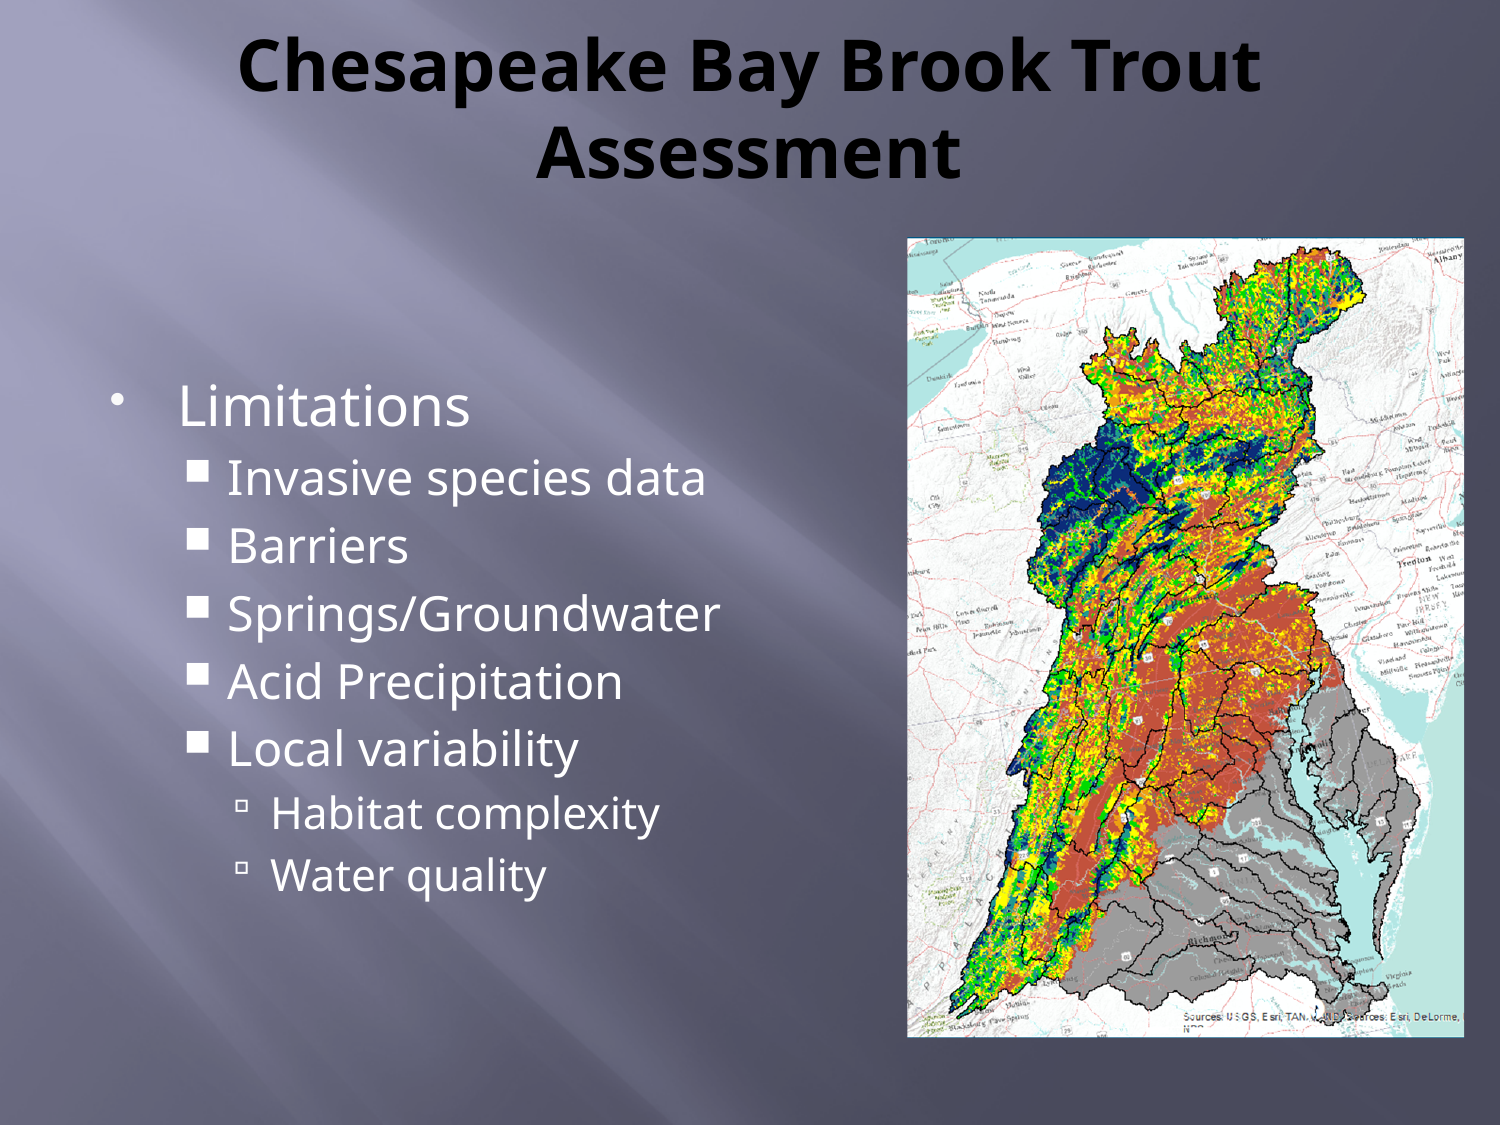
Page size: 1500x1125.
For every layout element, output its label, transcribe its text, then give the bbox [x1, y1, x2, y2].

picture [907, 239, 1465, 1038]
list Limitations Invasive species data Barriers Springs/Groundwater Acid Precipitation Local variability Habitat complexity Water quality [75, 362, 907, 913]
title Chesapeake Bay Brook Trout Assessment [75, 12, 1425, 200]
